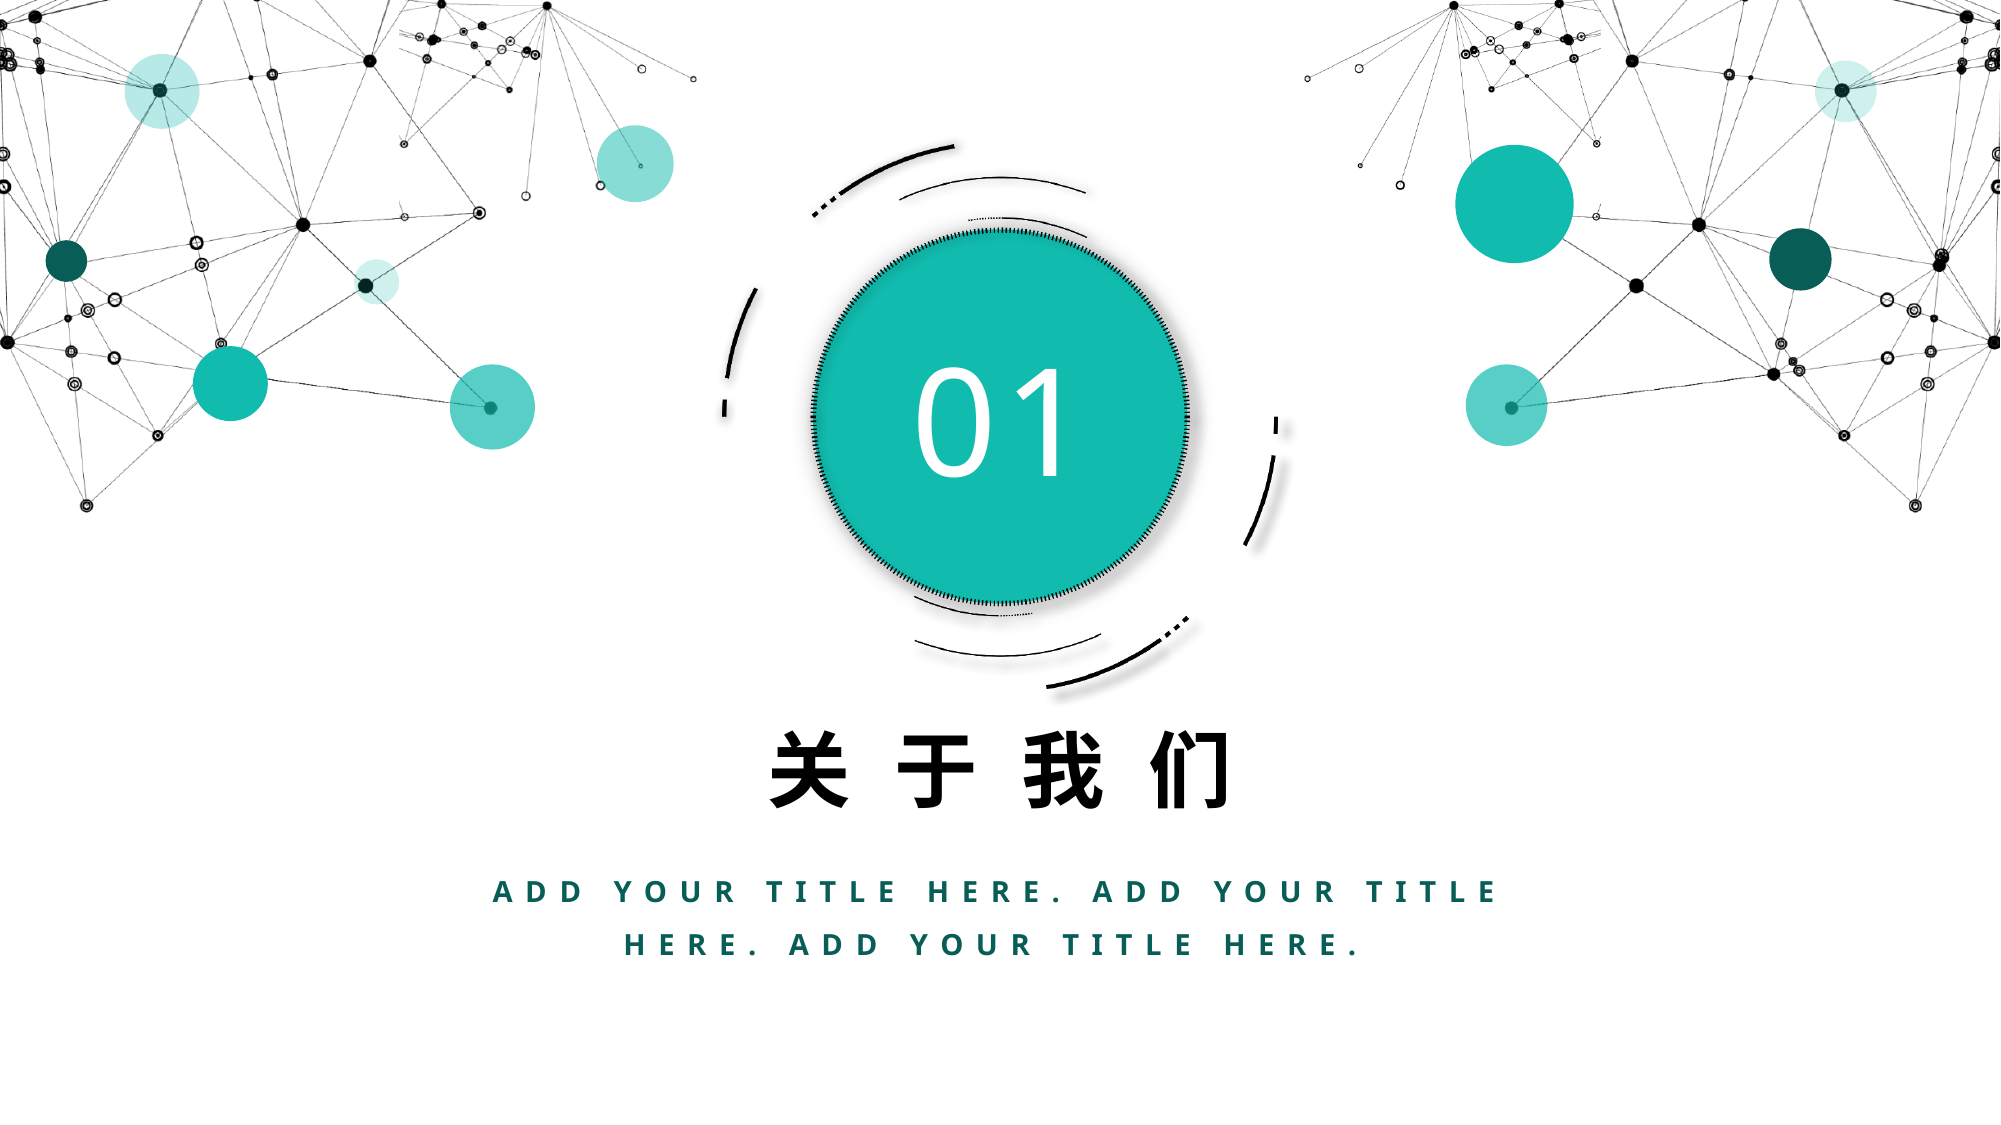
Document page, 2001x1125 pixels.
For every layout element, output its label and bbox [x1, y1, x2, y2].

text_box [439, 144, 1561, 964]
text_box [0, 0, 2000, 564]
